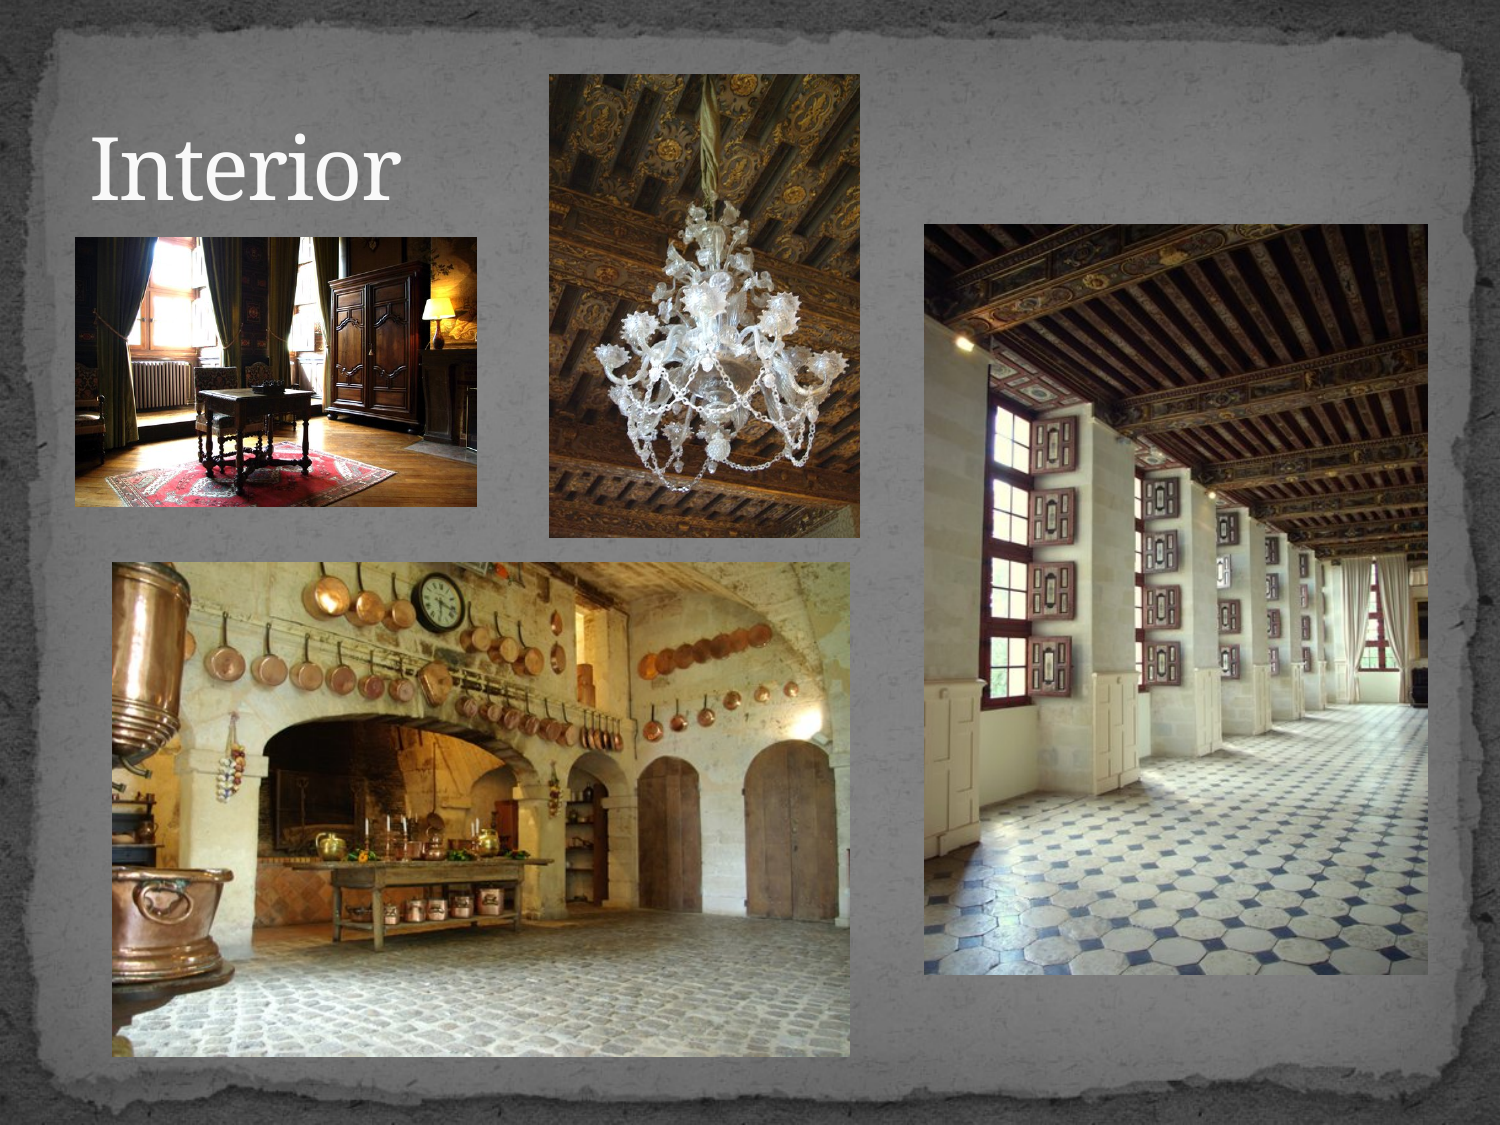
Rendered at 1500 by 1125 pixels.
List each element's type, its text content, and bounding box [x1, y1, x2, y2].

picture [549, 74, 860, 538]
picture [75, 237, 477, 507]
picture [112, 562, 850, 1057]
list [927, 227, 1427, 974]
title Interior [74, 24, 1425, 225]
